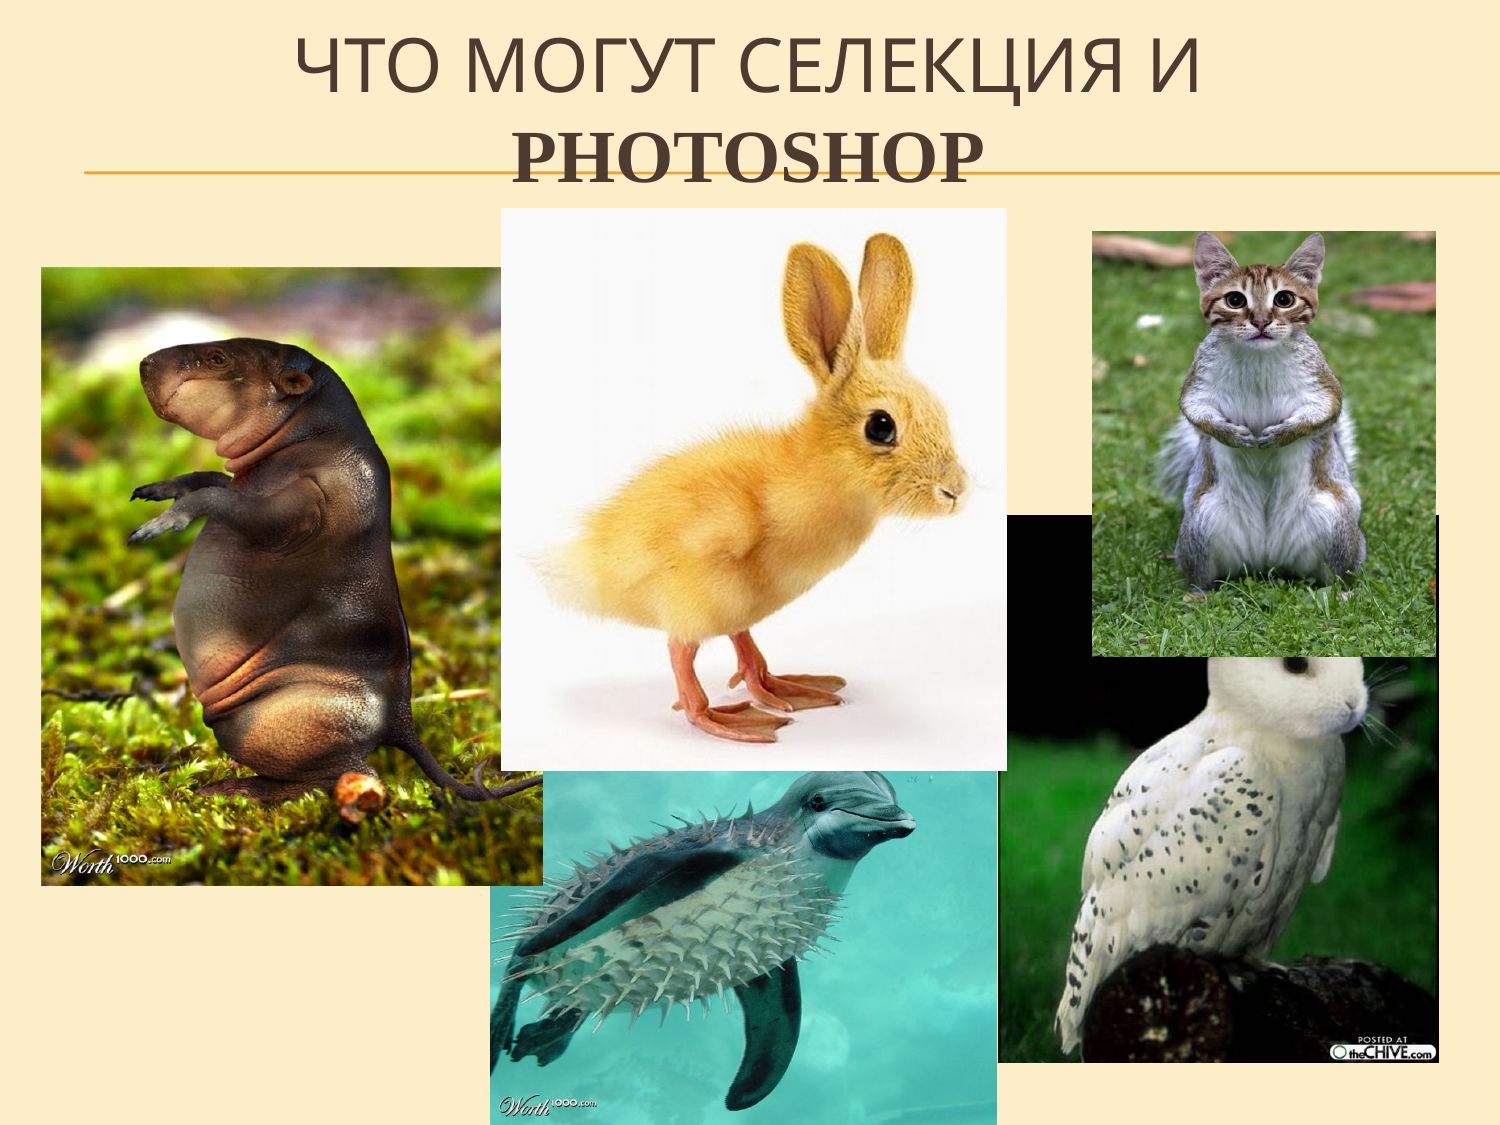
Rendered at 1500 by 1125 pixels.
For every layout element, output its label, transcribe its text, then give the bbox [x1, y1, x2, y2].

picture [1092, 231, 1436, 658]
title Что могут селекция и Photoshop [50, 30, 1447, 185]
picture [40, 266, 997, 1125]
picture [501, 207, 1439, 1064]
